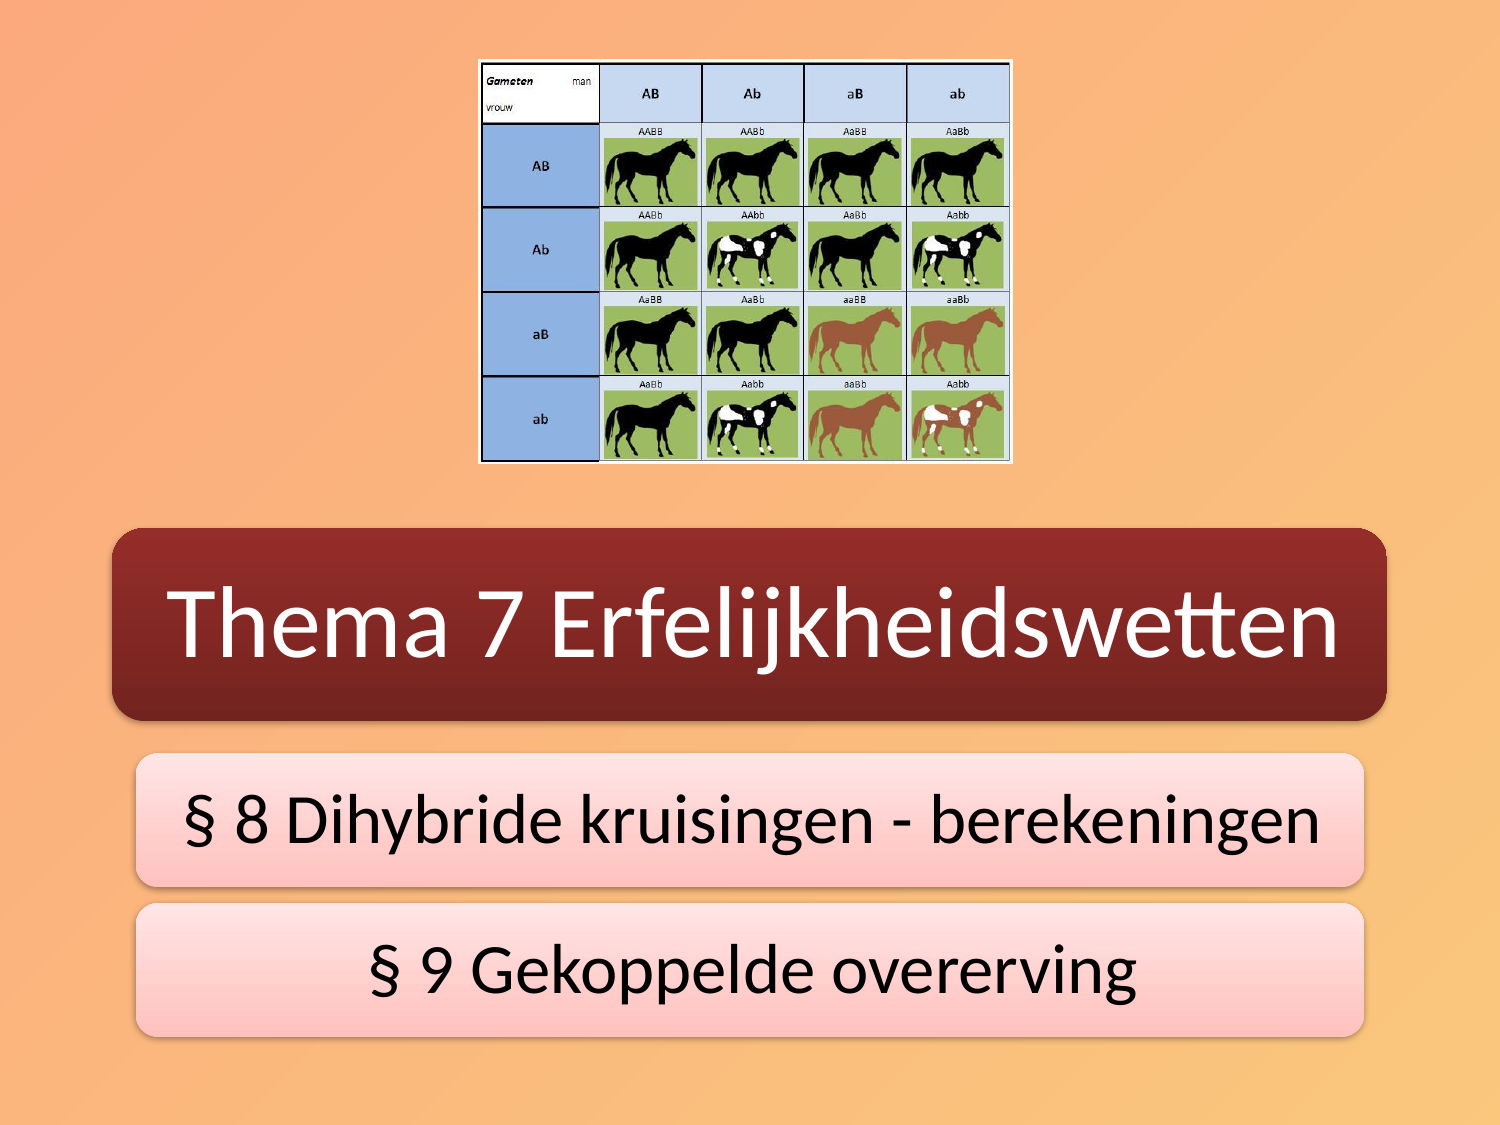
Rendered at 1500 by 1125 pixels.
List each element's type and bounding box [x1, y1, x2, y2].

text_box [135, 751, 1365, 1040]
text_box [111, 479, 1388, 722]
picture [478, 59, 1014, 464]
